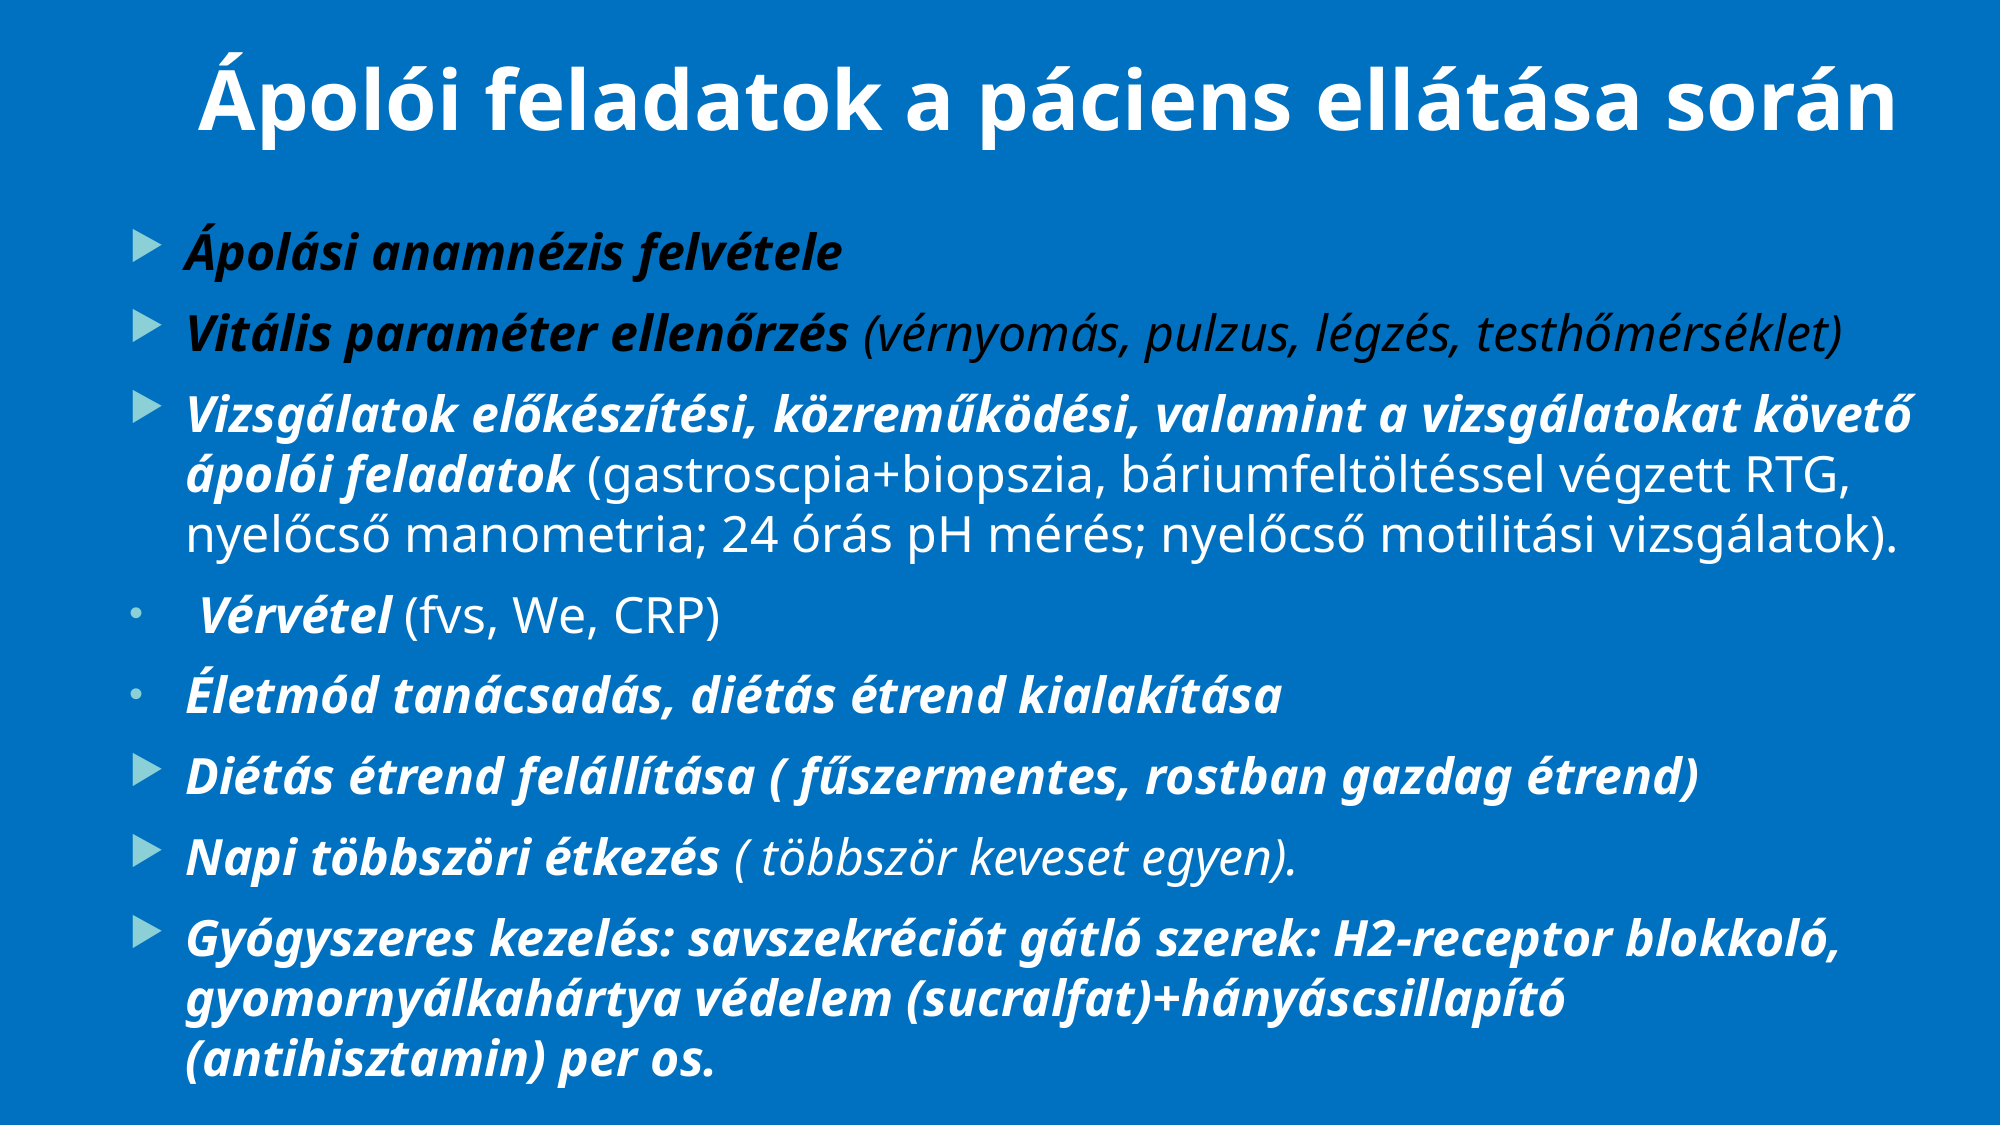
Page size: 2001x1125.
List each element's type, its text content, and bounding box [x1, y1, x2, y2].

list Ápolási anamnézis felvétele Vitális paraméter ellenőrzés (vérnyomás, pulzus, légzés, testhőmérséklet) Vizsgálatok előkészítési, közreműködési, valamint a vizsgálatokat követő ápolói feladatok (gastroscpia+biopszia, báriumfeltöltéssel végzett RTG, nyelőcső manometria; 24 órás pH mérés; nyelőcső motilitási vizsgálatok). Vérvétel (fvs, We, CRP) Életmód tanácsadás, diétás étrend kialakítása Diétás étrend felállítása ( fűszermentes, rostban gazdag étrend) Napi többszöri étkezés ( többször keveset egyen). Gyógyszeres kezelés: savszekréciót gátló szerek: H2-receptor blokkoló, gyomornyálkahártya védelem (sucralfat)+hányáscsillapító (antihisztamin) per os. [114, 213, 1934, 1125]
title Ápolói feladatok a páciens ellátása során [99, 39, 2000, 257]
